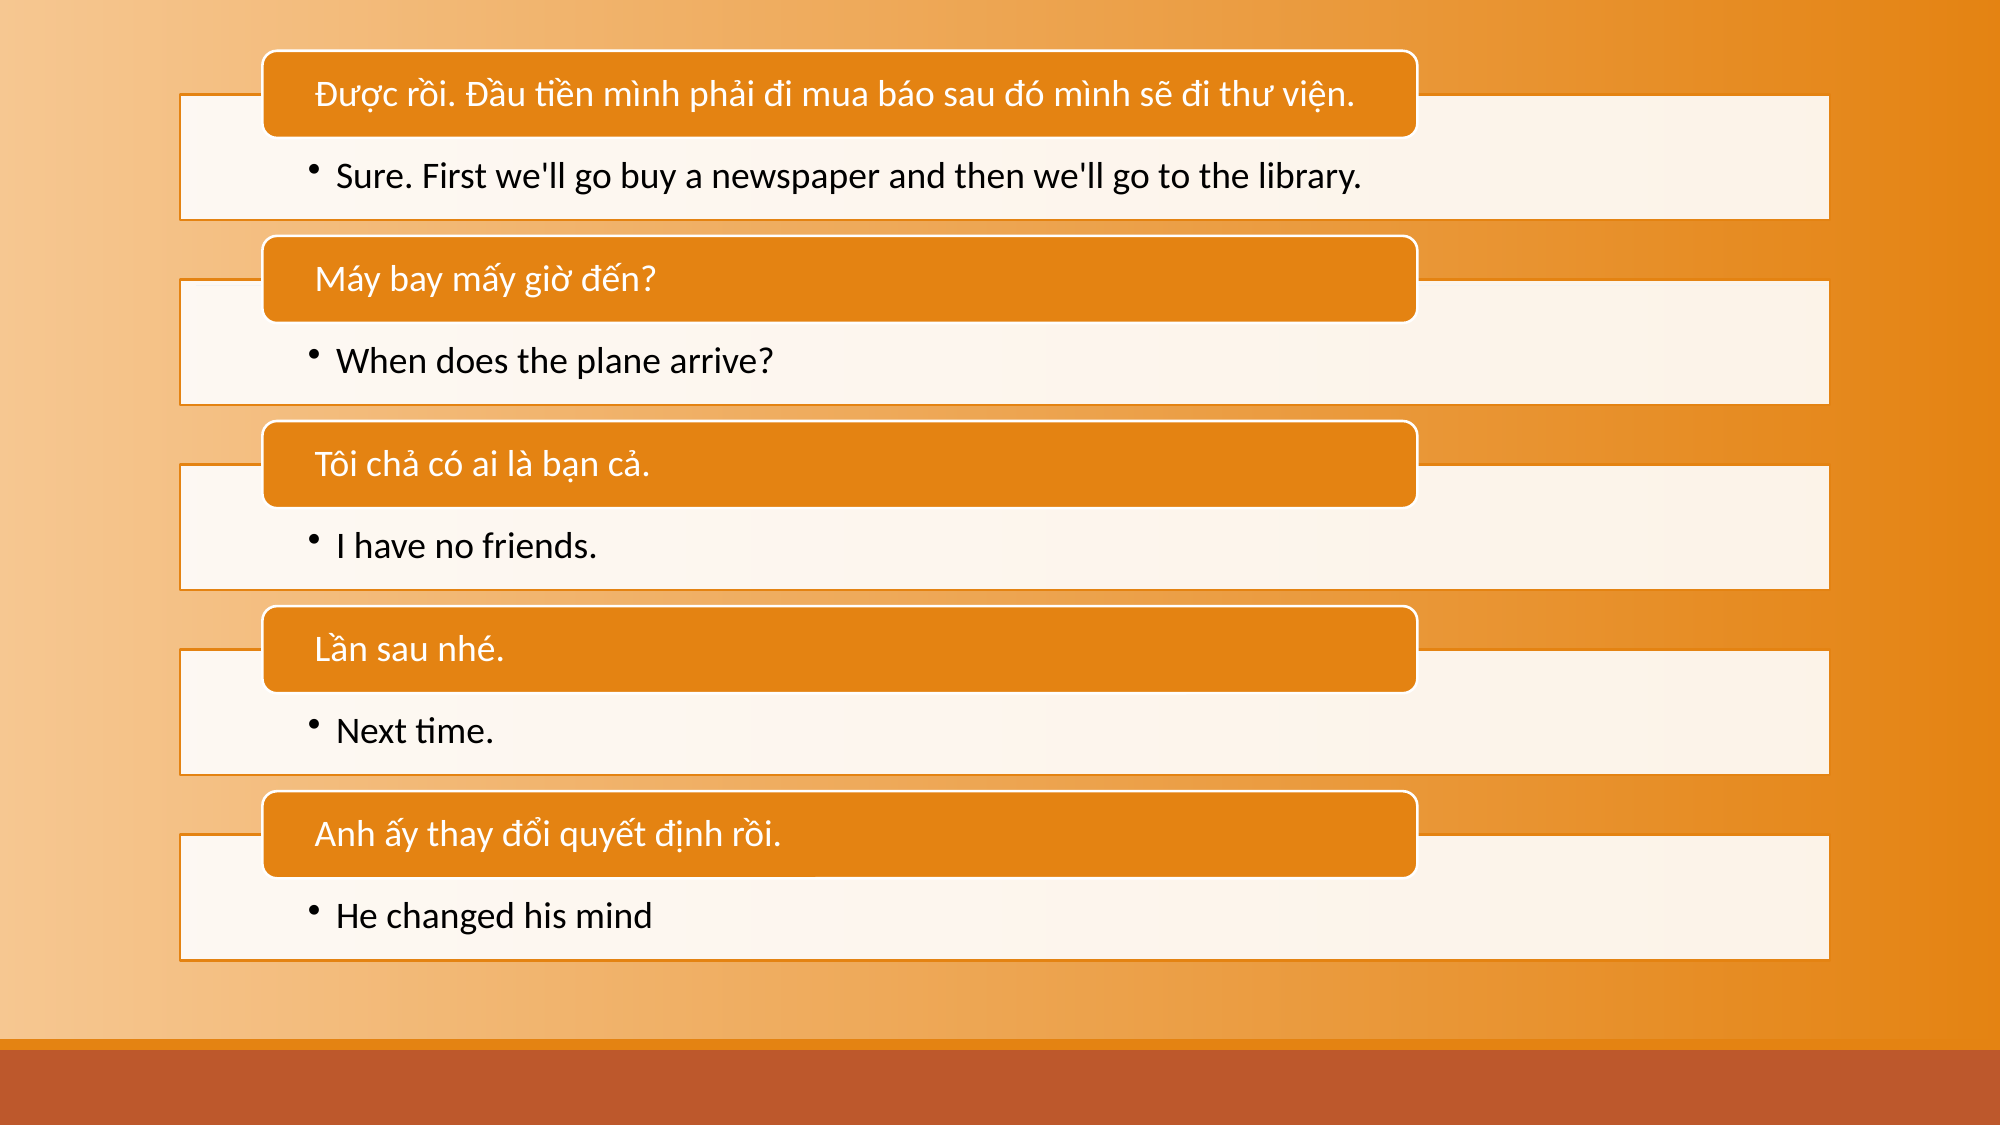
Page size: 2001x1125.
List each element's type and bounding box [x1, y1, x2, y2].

list [179, 47, 1831, 964]
